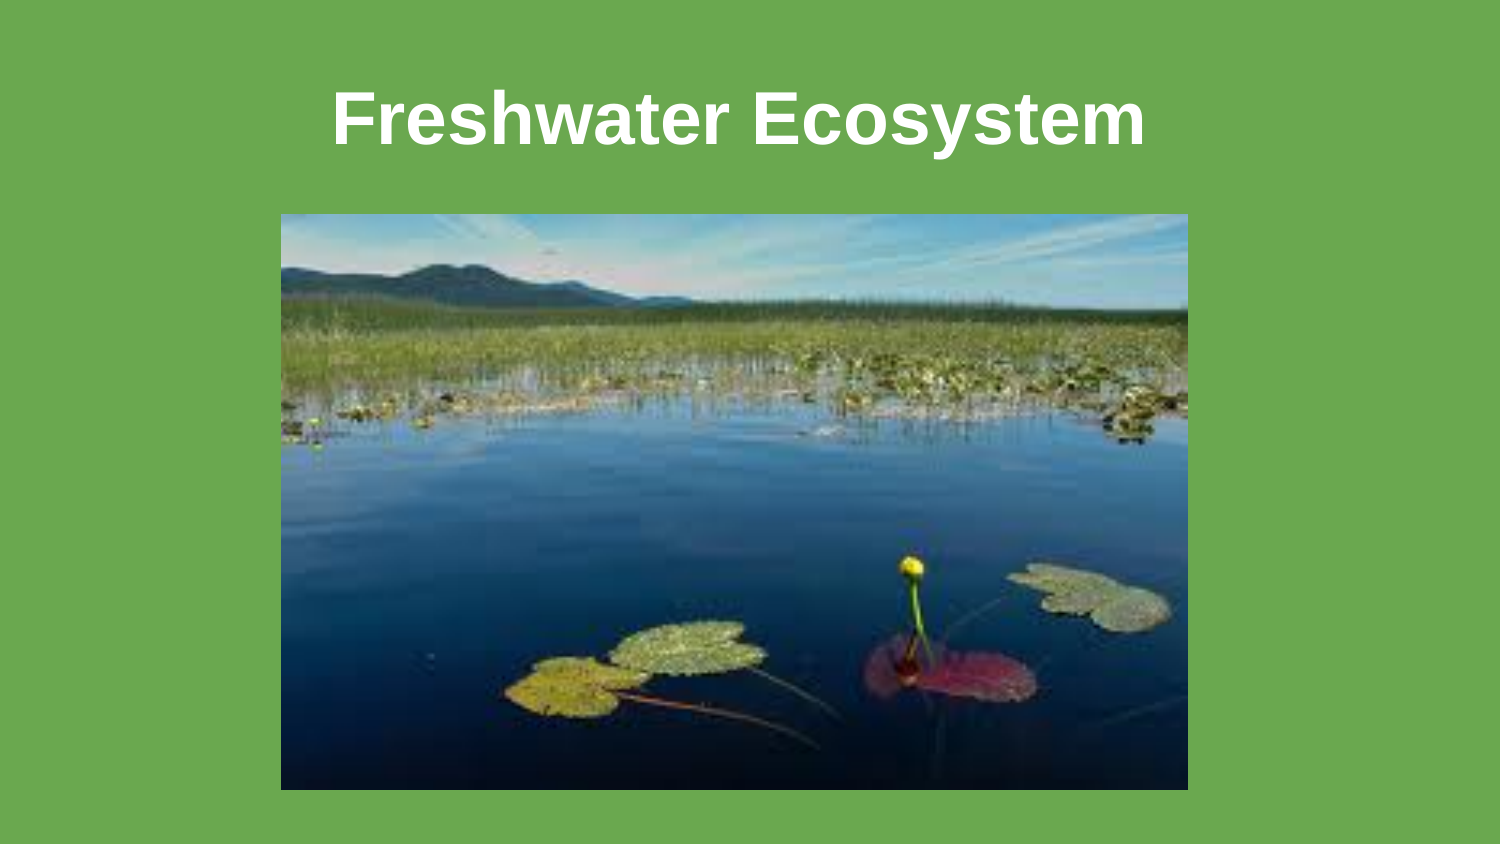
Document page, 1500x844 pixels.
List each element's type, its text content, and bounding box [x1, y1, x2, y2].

title Freshwater Ecosystem [75, 33, 1425, 175]
picture [281, 214, 1188, 791]
